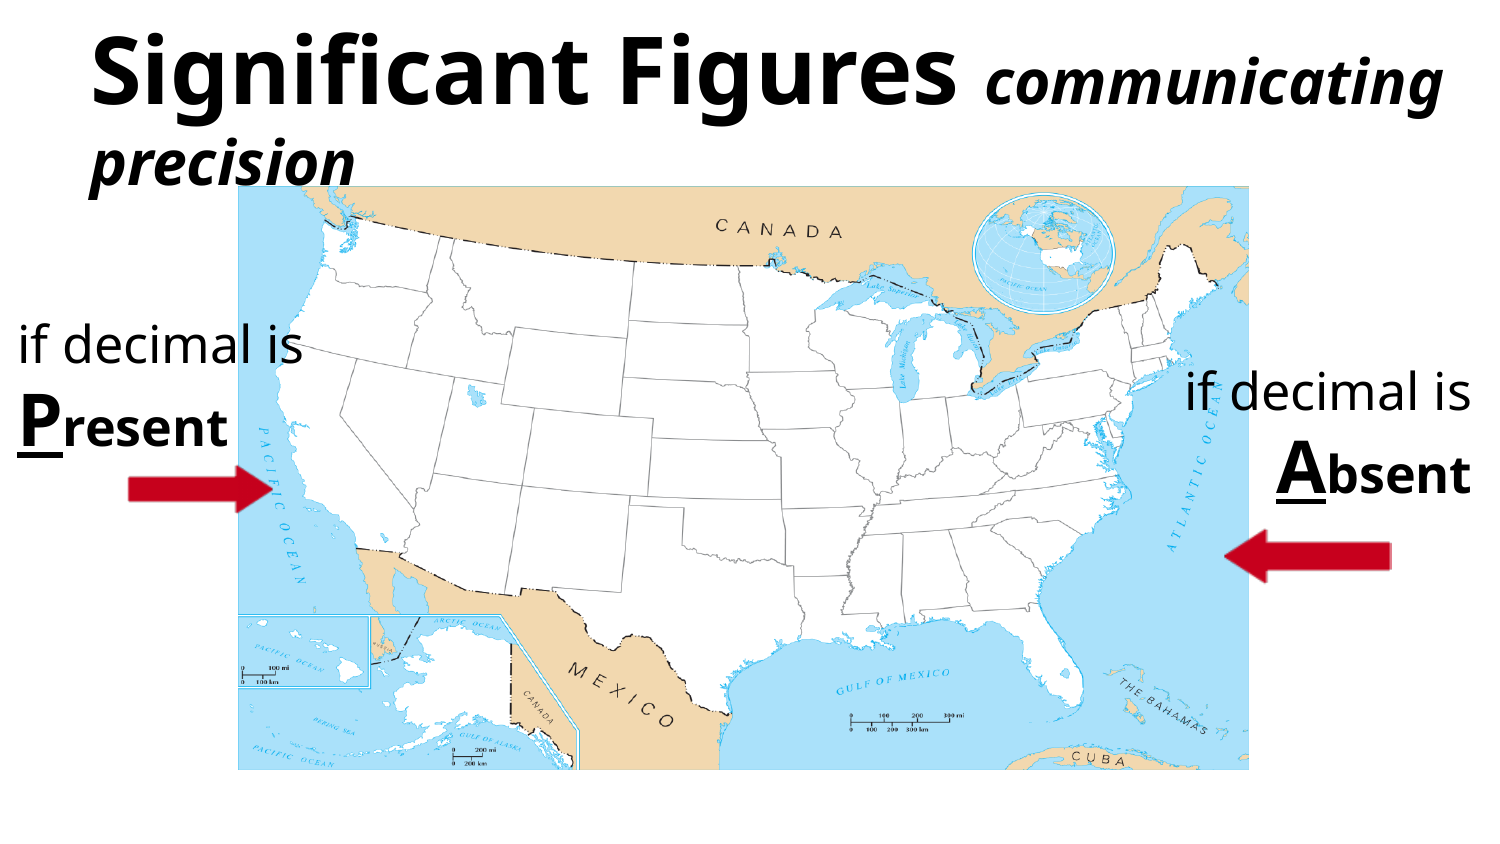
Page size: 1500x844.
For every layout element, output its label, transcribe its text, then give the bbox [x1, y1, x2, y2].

picture [126, 186, 1392, 771]
title Significant Figures communicating precision [75, 33, 1478, 175]
text_box if decimal is Present [2, 296, 233, 388]
text_box if decimal is Absent [1252, 342, 1488, 435]
